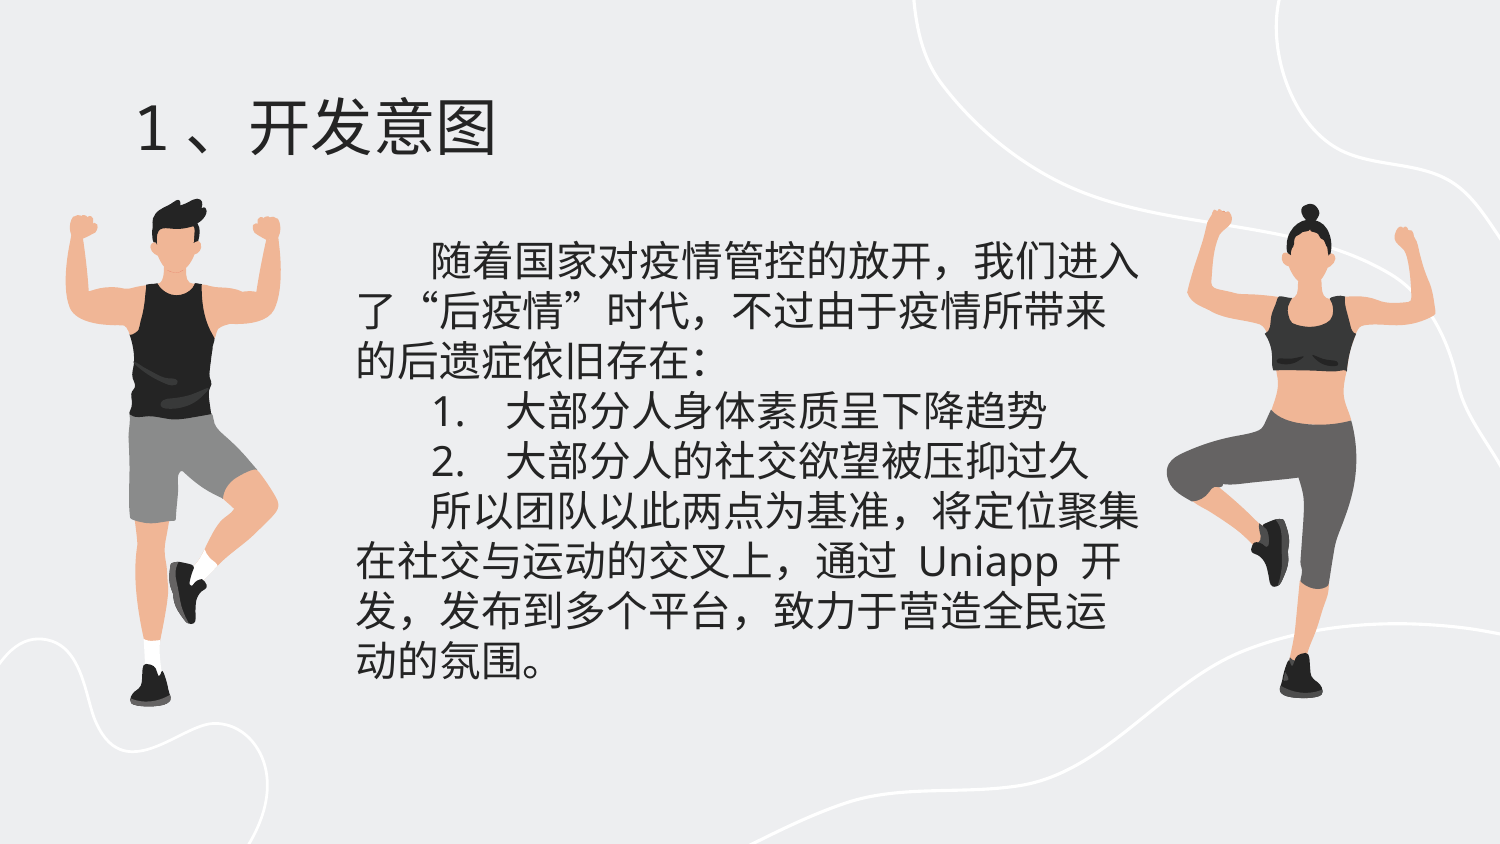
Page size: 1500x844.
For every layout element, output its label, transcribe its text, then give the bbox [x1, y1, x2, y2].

title 1、开发意图 [118, 72, 750, 246]
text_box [1164, 203, 1437, 699]
subtitle 随着国家对疫情管控的放开，我们进入了“后疫情”时代，不过由于疫情所带来的后遗症依旧存在： 1. 大部分人身体素质呈下降趋势 2. 大部分人的社交欲望被压抑过久 所以团队以此两点为基准，将定位聚集在社交与运动的交叉上，通过 Uniapp 开发，发布到多个平台，致力于营造全民运动的氛围。 [340, 185, 1161, 785]
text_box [60, 198, 286, 707]
